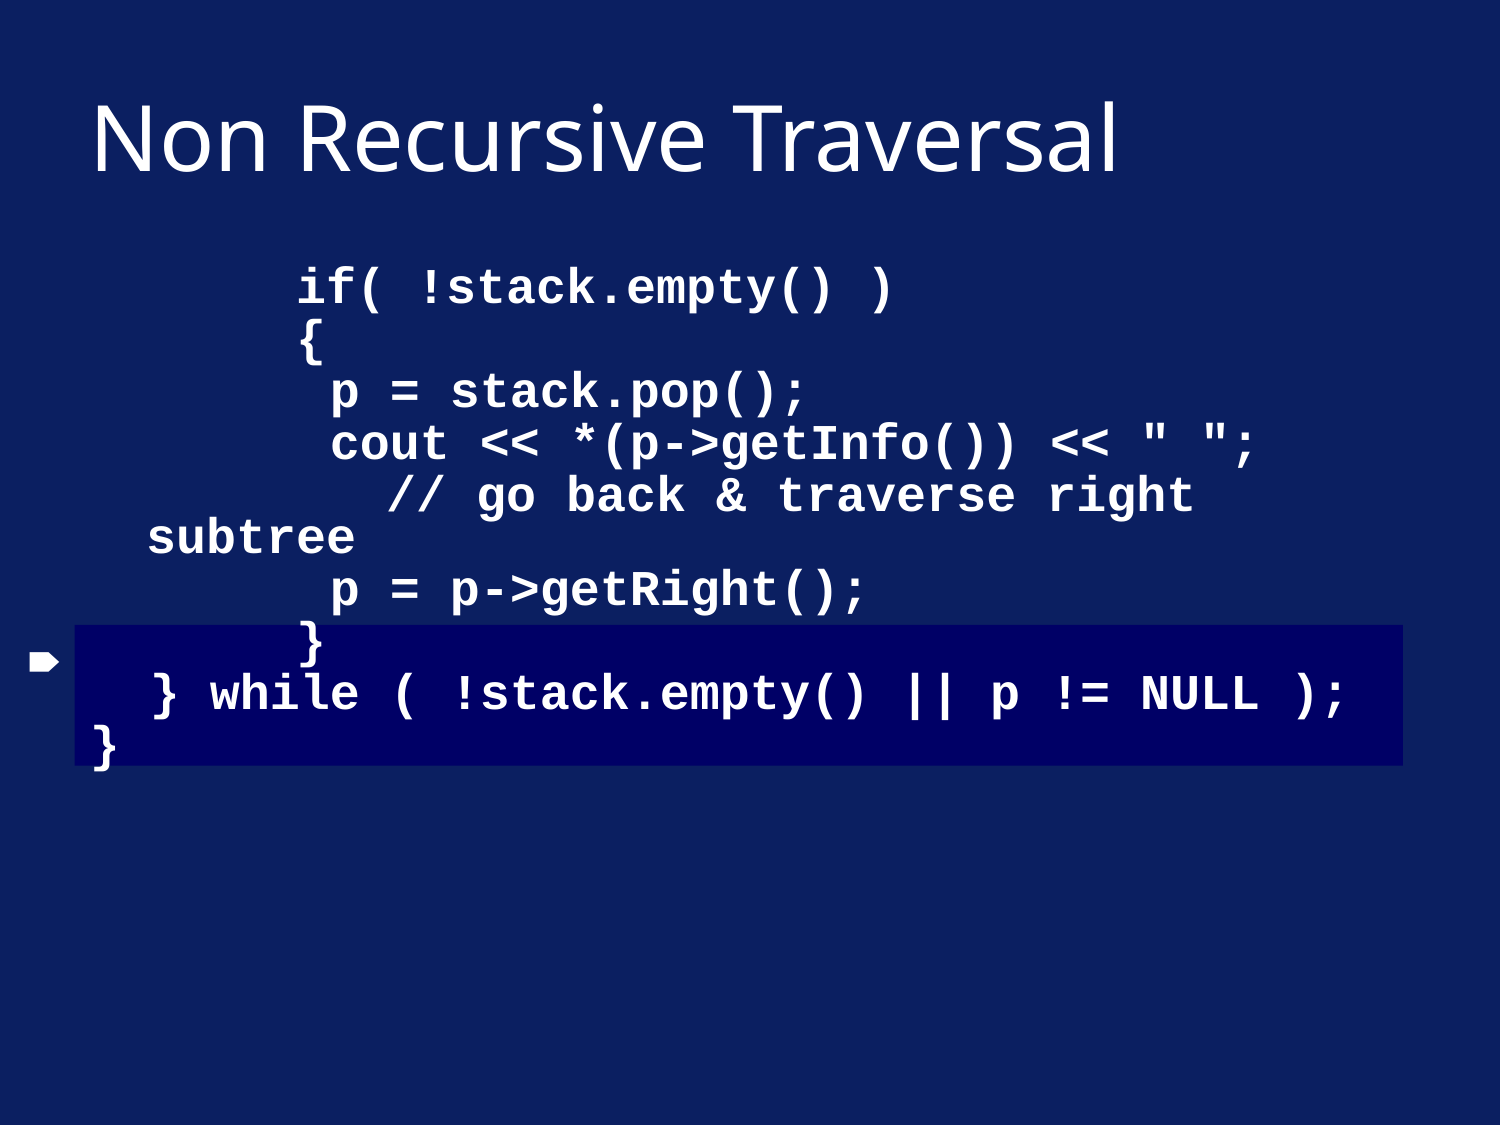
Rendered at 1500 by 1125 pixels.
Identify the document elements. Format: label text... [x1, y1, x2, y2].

title Non Recursive Traversal [74, 59, 1425, 210]
list if( !stack.empty() ) { p = stack.pop(); cout << *(p->getInfo()) << " "; // go back & traverse right subtree p = p->getRight(); } } while ( !stack.empty() || p != NULL ); } [74, 262, 1425, 1038]
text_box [12, 624, 1404, 766]
